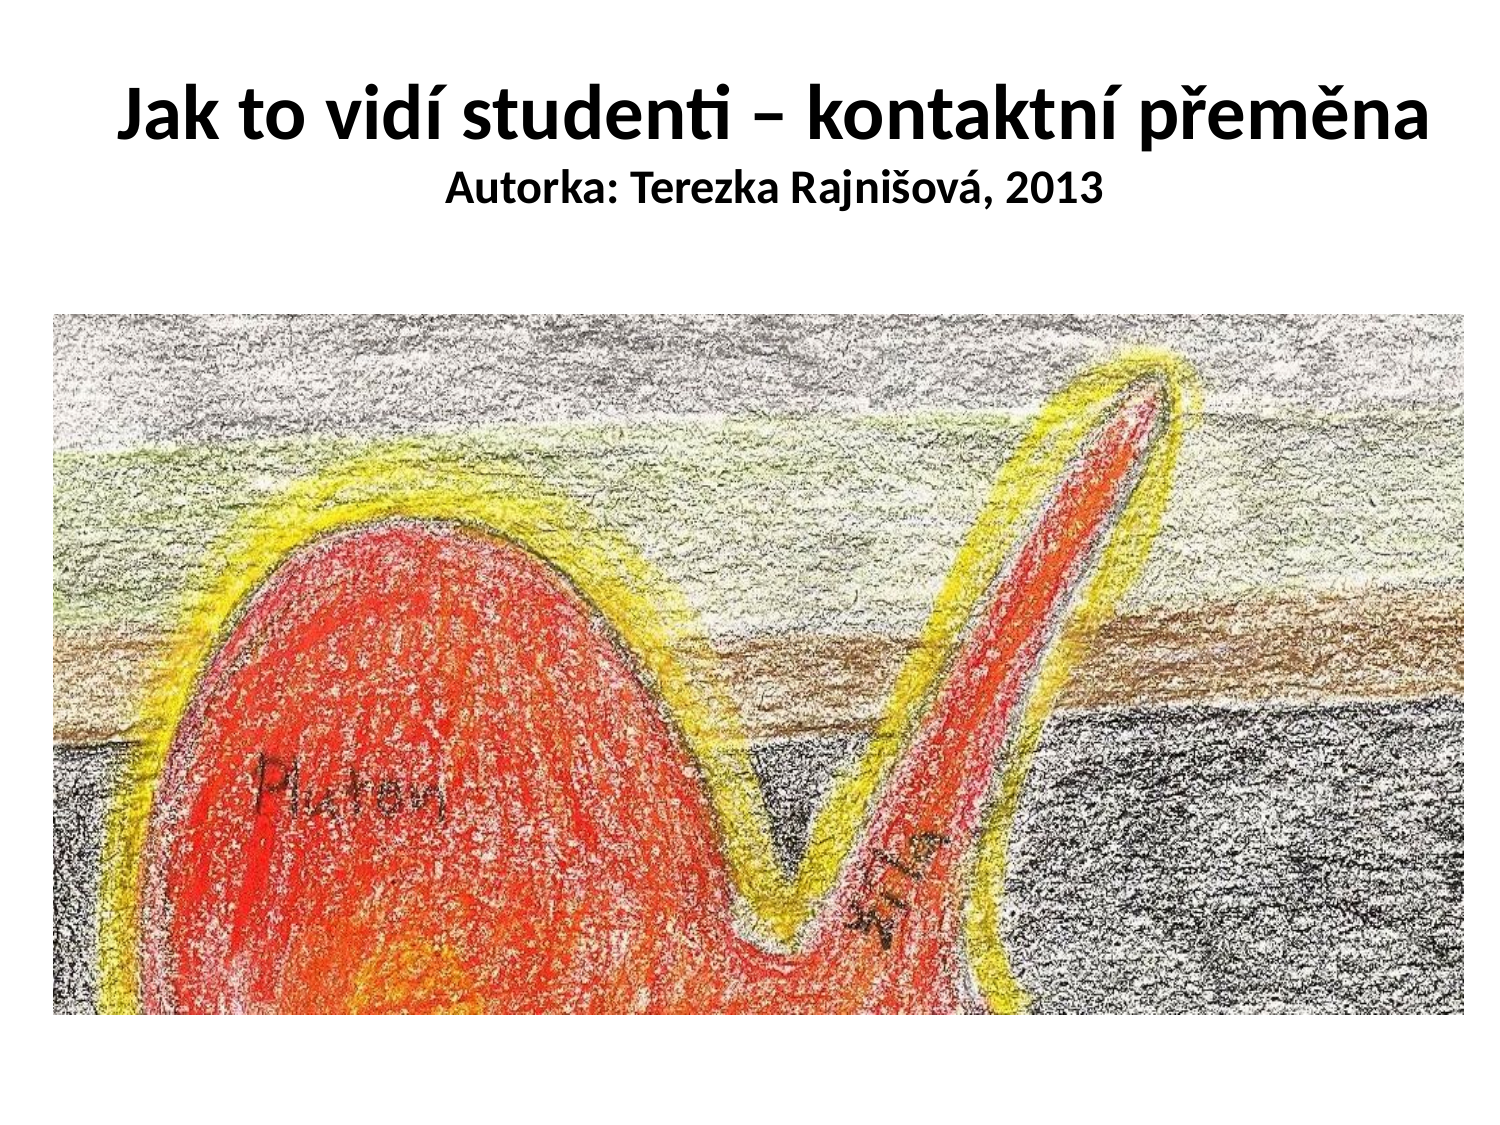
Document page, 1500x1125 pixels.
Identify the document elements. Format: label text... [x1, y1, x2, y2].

picture [52, 314, 1465, 1016]
title Jak to vidí studenti – kontaktní přeměna Autorka: Terezka Rajnišová, 2013 [100, 42, 1451, 231]
